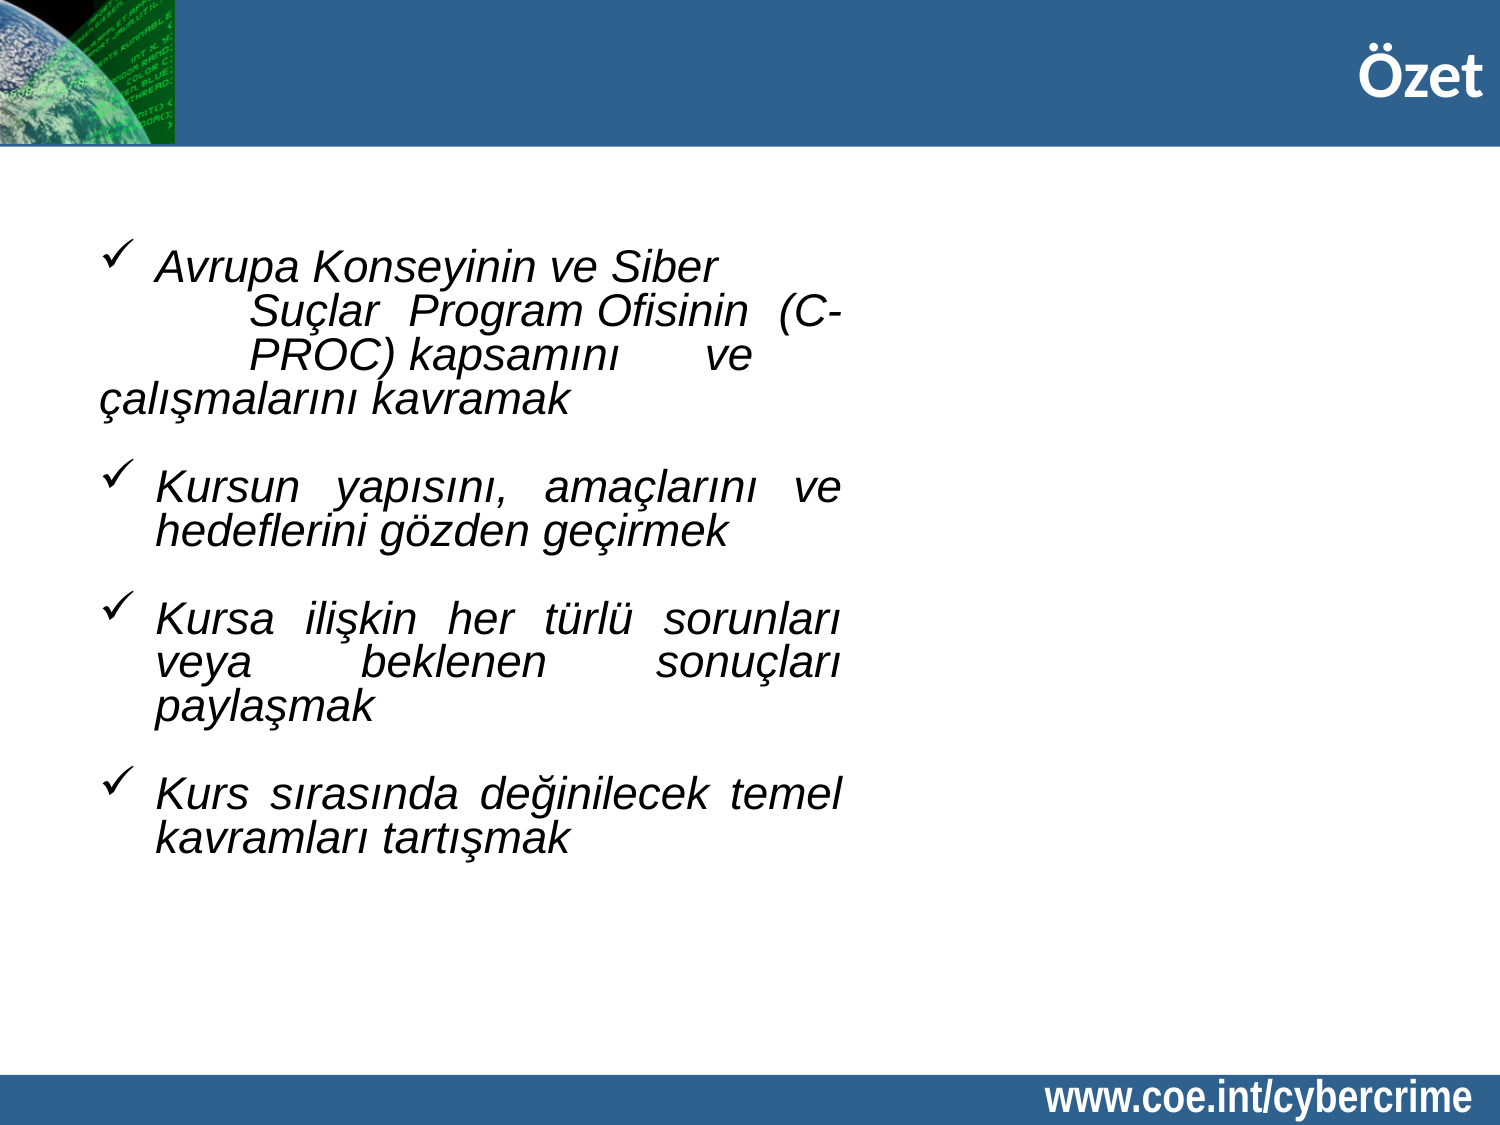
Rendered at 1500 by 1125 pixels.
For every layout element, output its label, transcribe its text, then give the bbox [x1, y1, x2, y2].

text_box www.coe.int/cybercrime [1030, 1059, 1500, 1125]
text_box [0, 1073, 1030, 1125]
picture [0, 0, 175, 144]
text_box Avrupa Konseyinin ve Siber Suçlar Program Ofisinin (C- PROC) kapsamını ve çalışmalarını kavramak Kursun yapısını, amaçlarını ve hedeflerini gözden geçirmek Kursa ilişkin her türlü sorunları veya beklenen sonuçları paylaşmak Kurs sırasında değinilecek temel kavramları tartışmak [84, 239, 858, 871]
text_box Özet [177, 0, 1500, 149]
